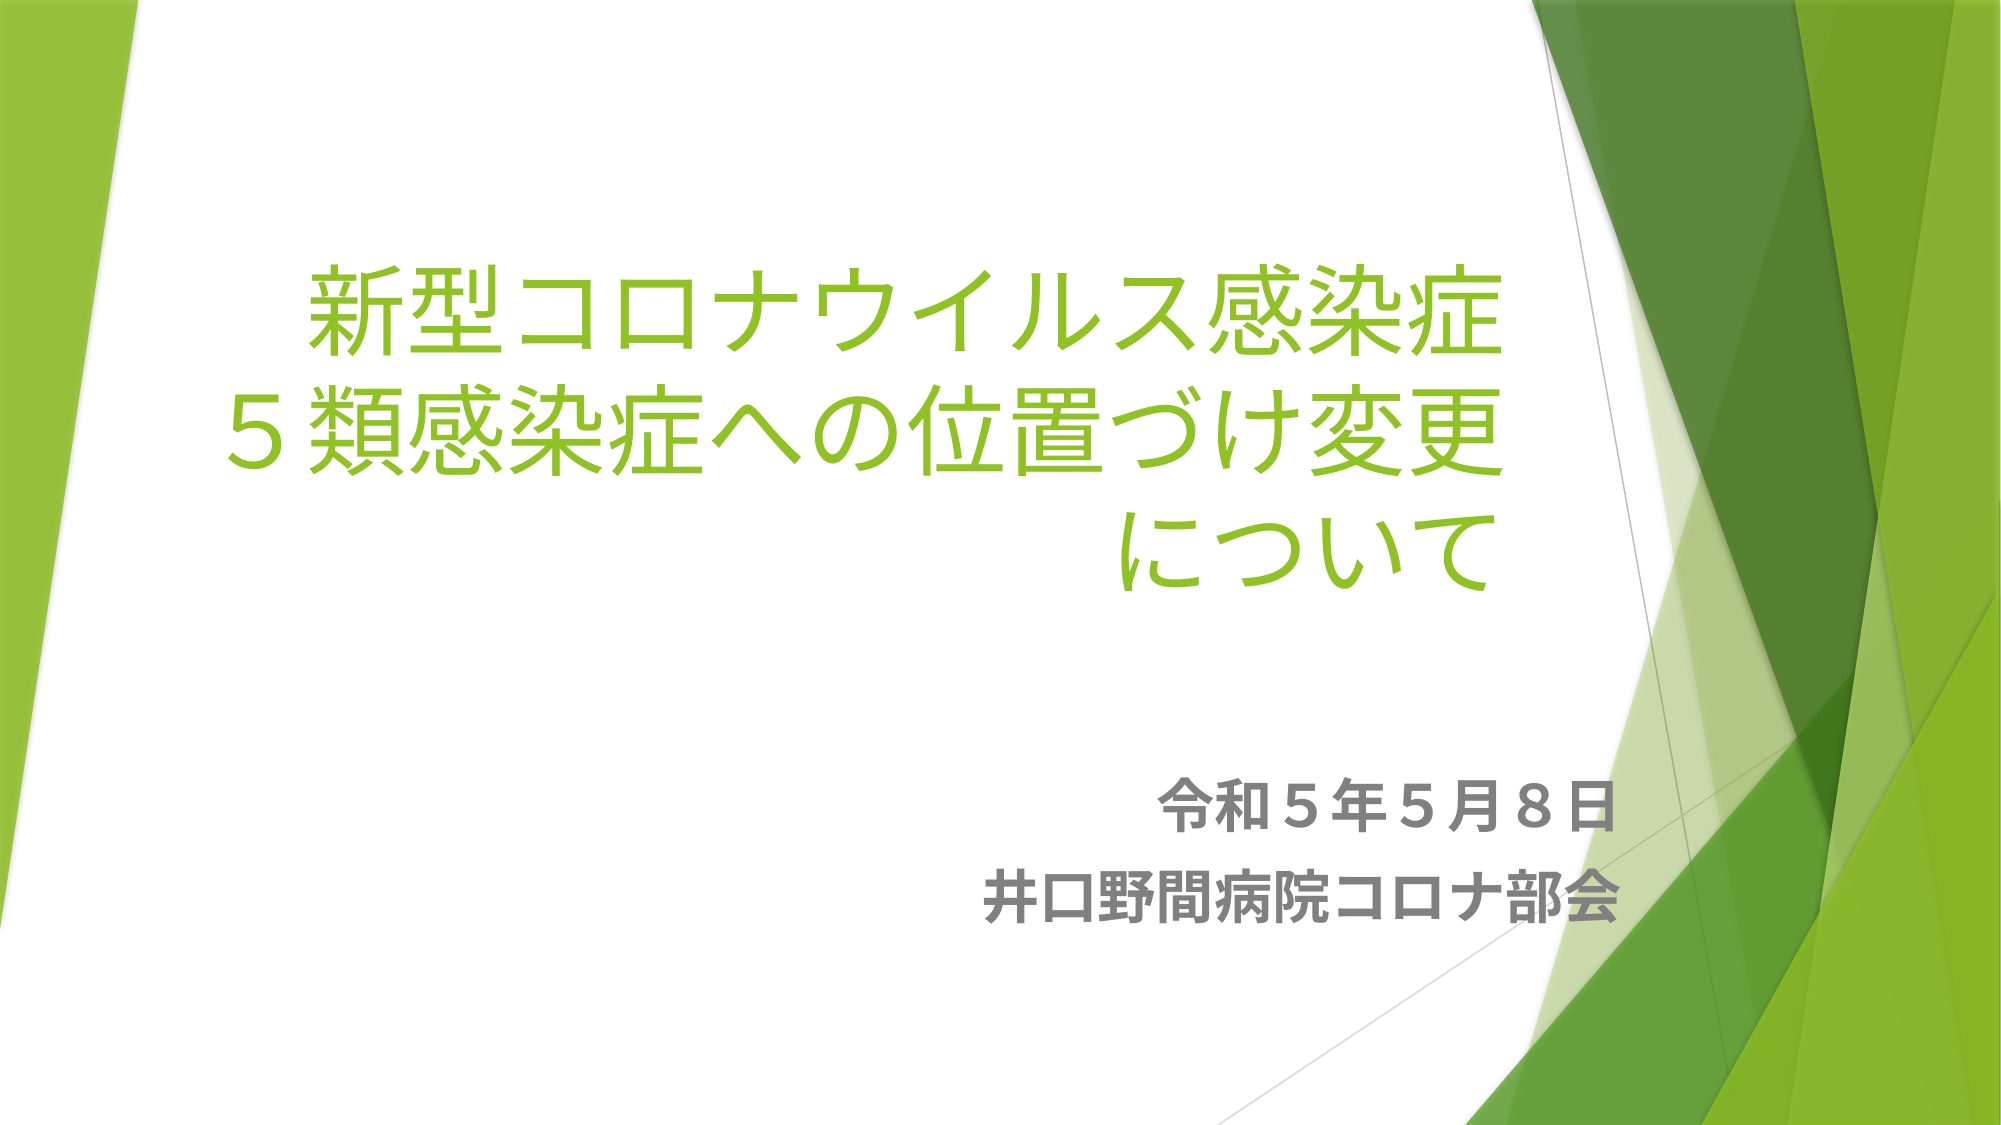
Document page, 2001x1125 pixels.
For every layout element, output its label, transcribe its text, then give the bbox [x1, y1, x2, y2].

title 新型コロナウイルス感染症 ５類感染症への位置づけ変更 について [111, 183, 1522, 616]
subtitle 令和５年５月８日 井口野間病院コロナ部会 [362, 761, 1638, 942]
